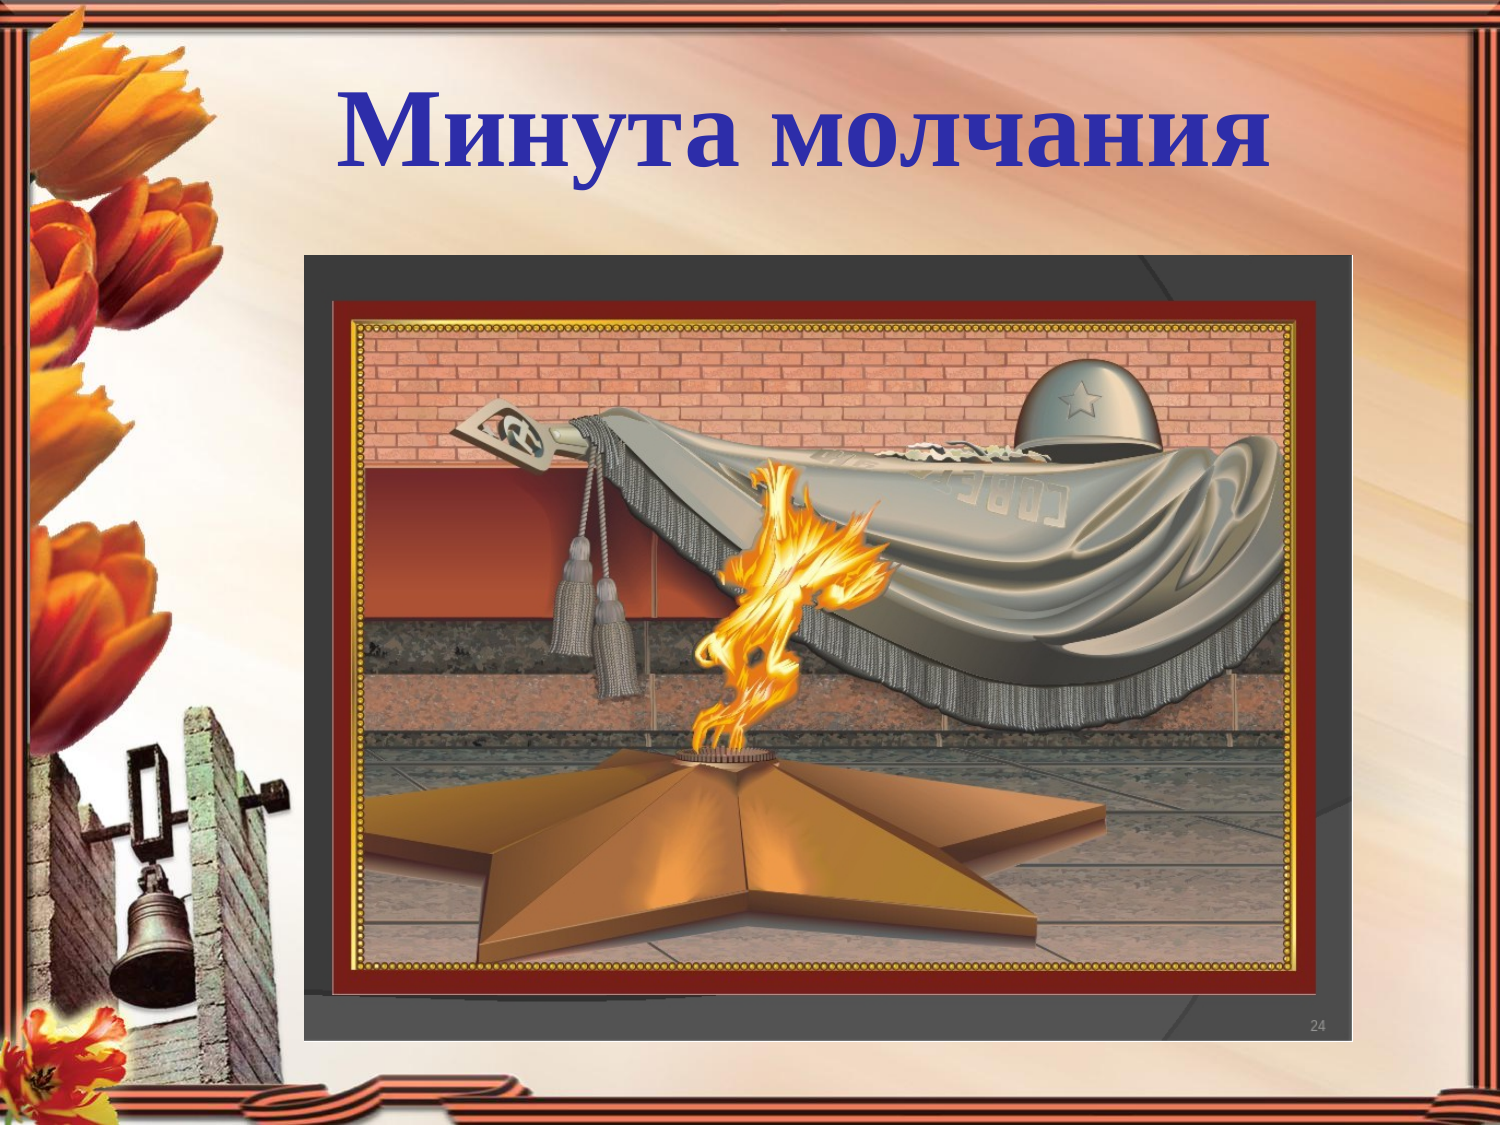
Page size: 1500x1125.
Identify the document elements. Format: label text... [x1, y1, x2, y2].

text_box Минута молчания [321, 46, 1288, 197]
picture [0, 0, 1500, 1125]
